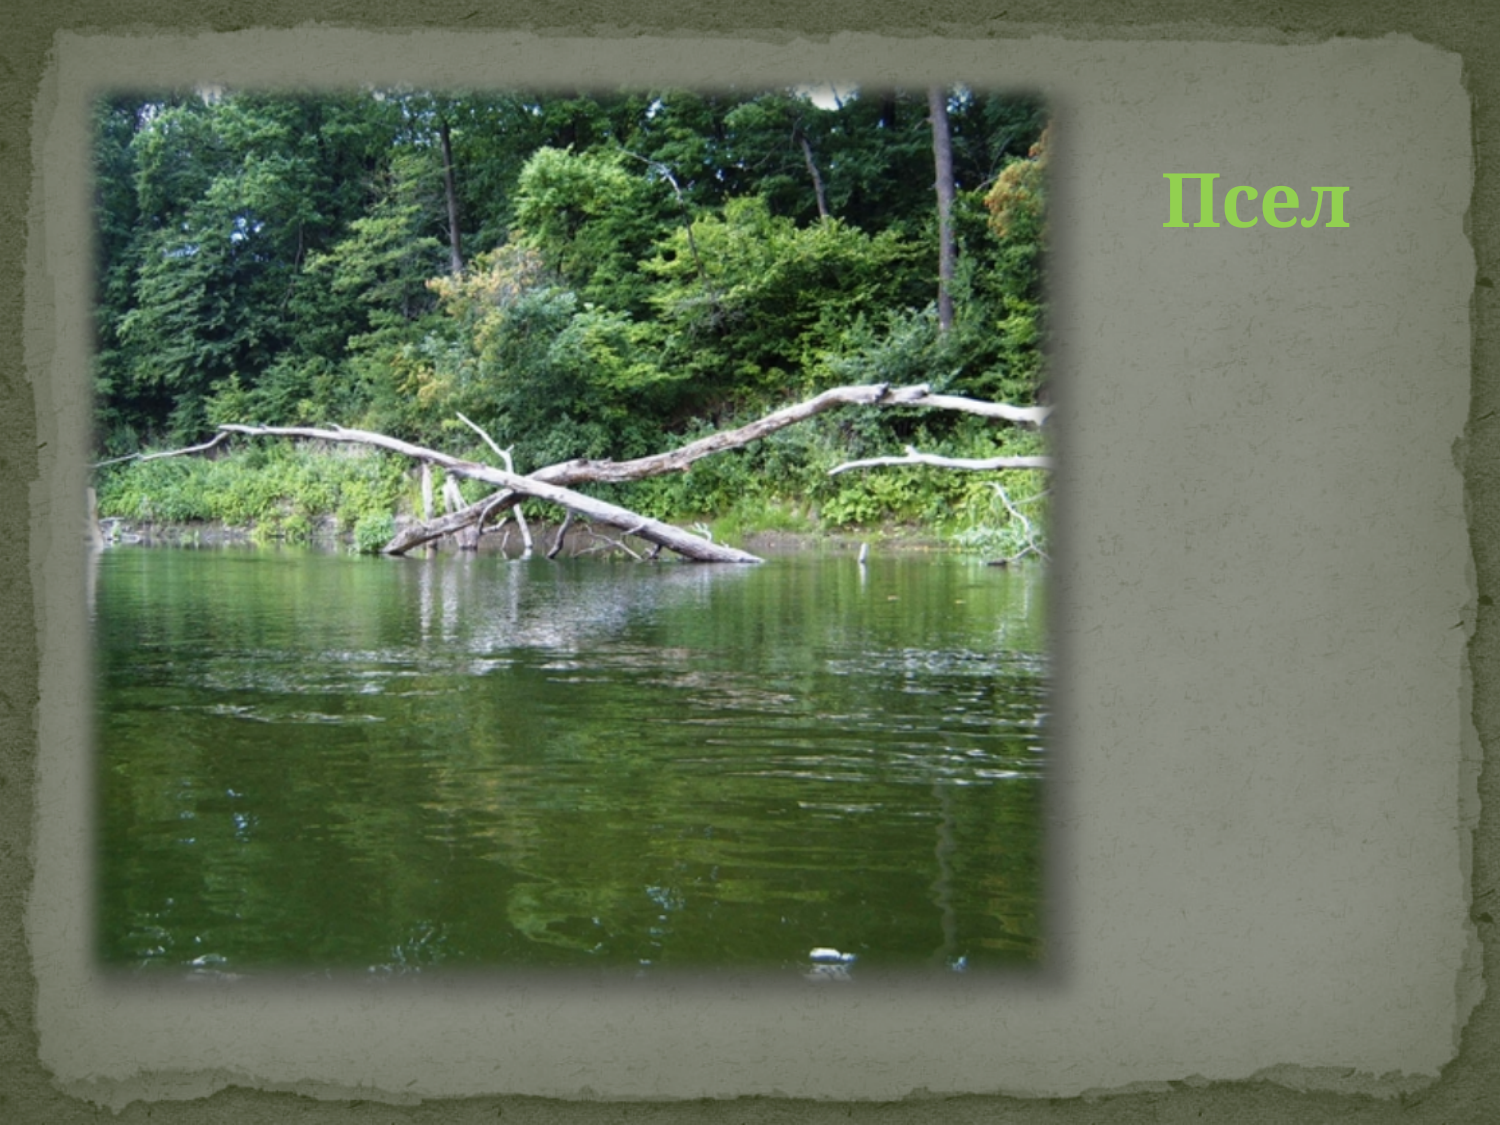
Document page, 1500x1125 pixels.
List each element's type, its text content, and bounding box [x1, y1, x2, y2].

picture [75, 75, 1061, 986]
title Псел [1087, 74, 1425, 250]
